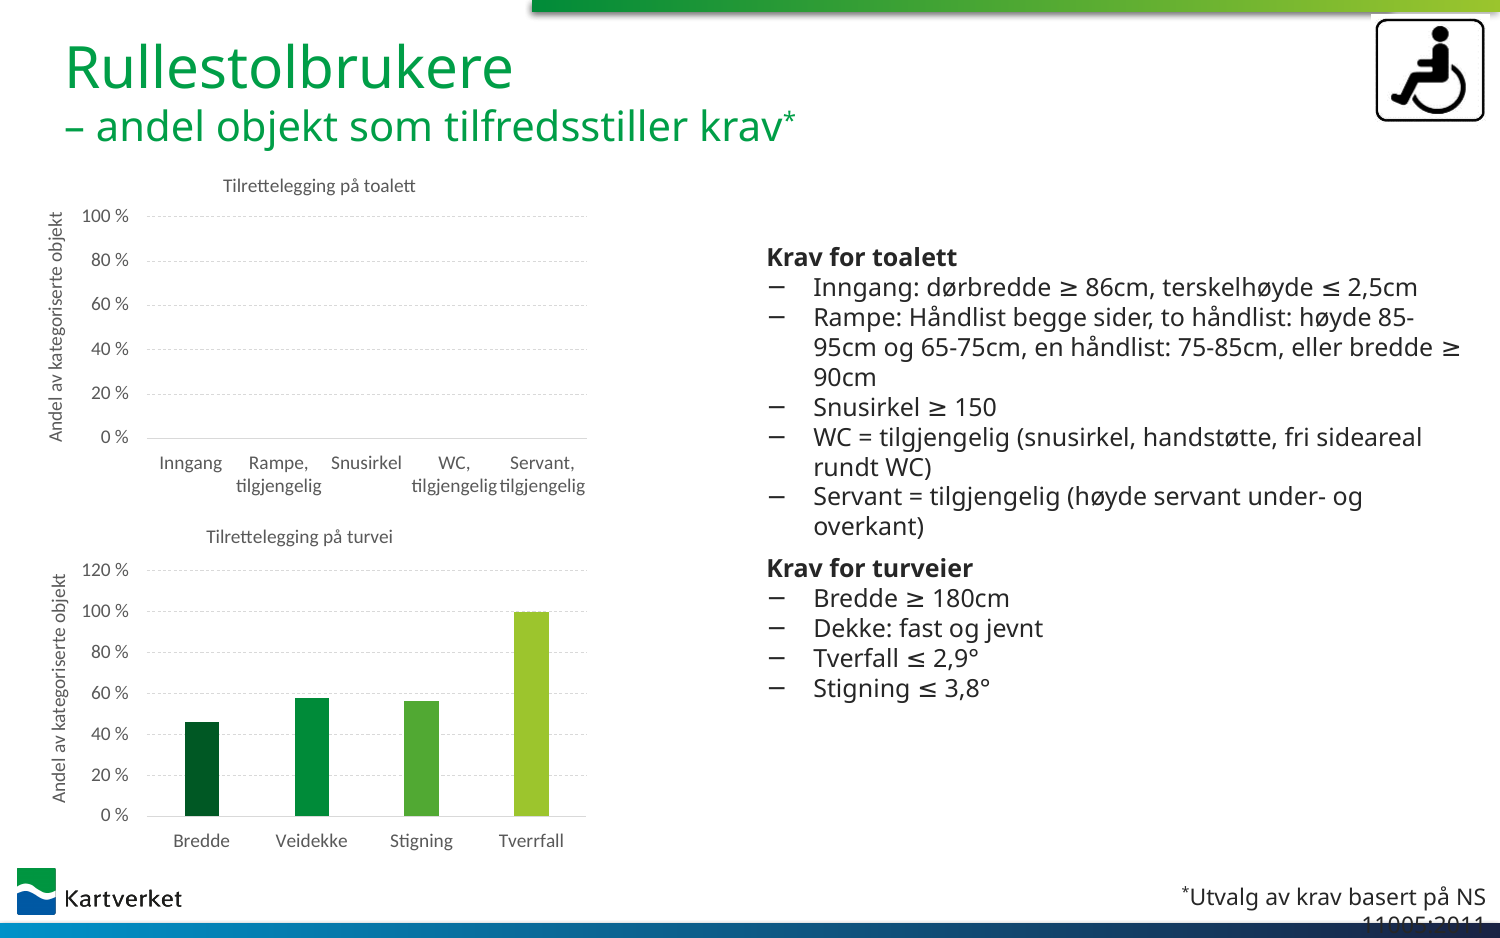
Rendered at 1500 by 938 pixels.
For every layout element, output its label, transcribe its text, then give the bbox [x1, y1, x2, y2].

text_box *Utvalg av krav basert på NS 11005:2011 [1068, 873, 1500, 938]
text_box Rullestolbrukere – andel objekt som tilfredsstiller krav* [49, 14, 1431, 158]
picture [1371, 13, 1491, 127]
text_box Krav for turveier Bredde ≥ 180cm Dekke: fast og jevnt Tverfall ≤ 2,9° Stigning ≤ 3,8° [751, 545, 1483, 710]
picture [41, 520, 598, 859]
text_box Krav for toalett Inngang: dørbredde ≥ 86cm, terskelhøyde ≤ 2,5cm Rampe: Håndlist begge sider, to håndlist: høyde 85-95cm og 65-75cm, en håndlist: 75-85cm, eller bredde ≥ 90cm Snusirkel ≥ 150 WC = tilgjengelig (snusirkel, handstøtte, fri sideareal rundt WC) Servant = tilgjengelig (høyde servant under- og overkant) [751, 234, 1483, 545]
picture [41, 166, 598, 505]
